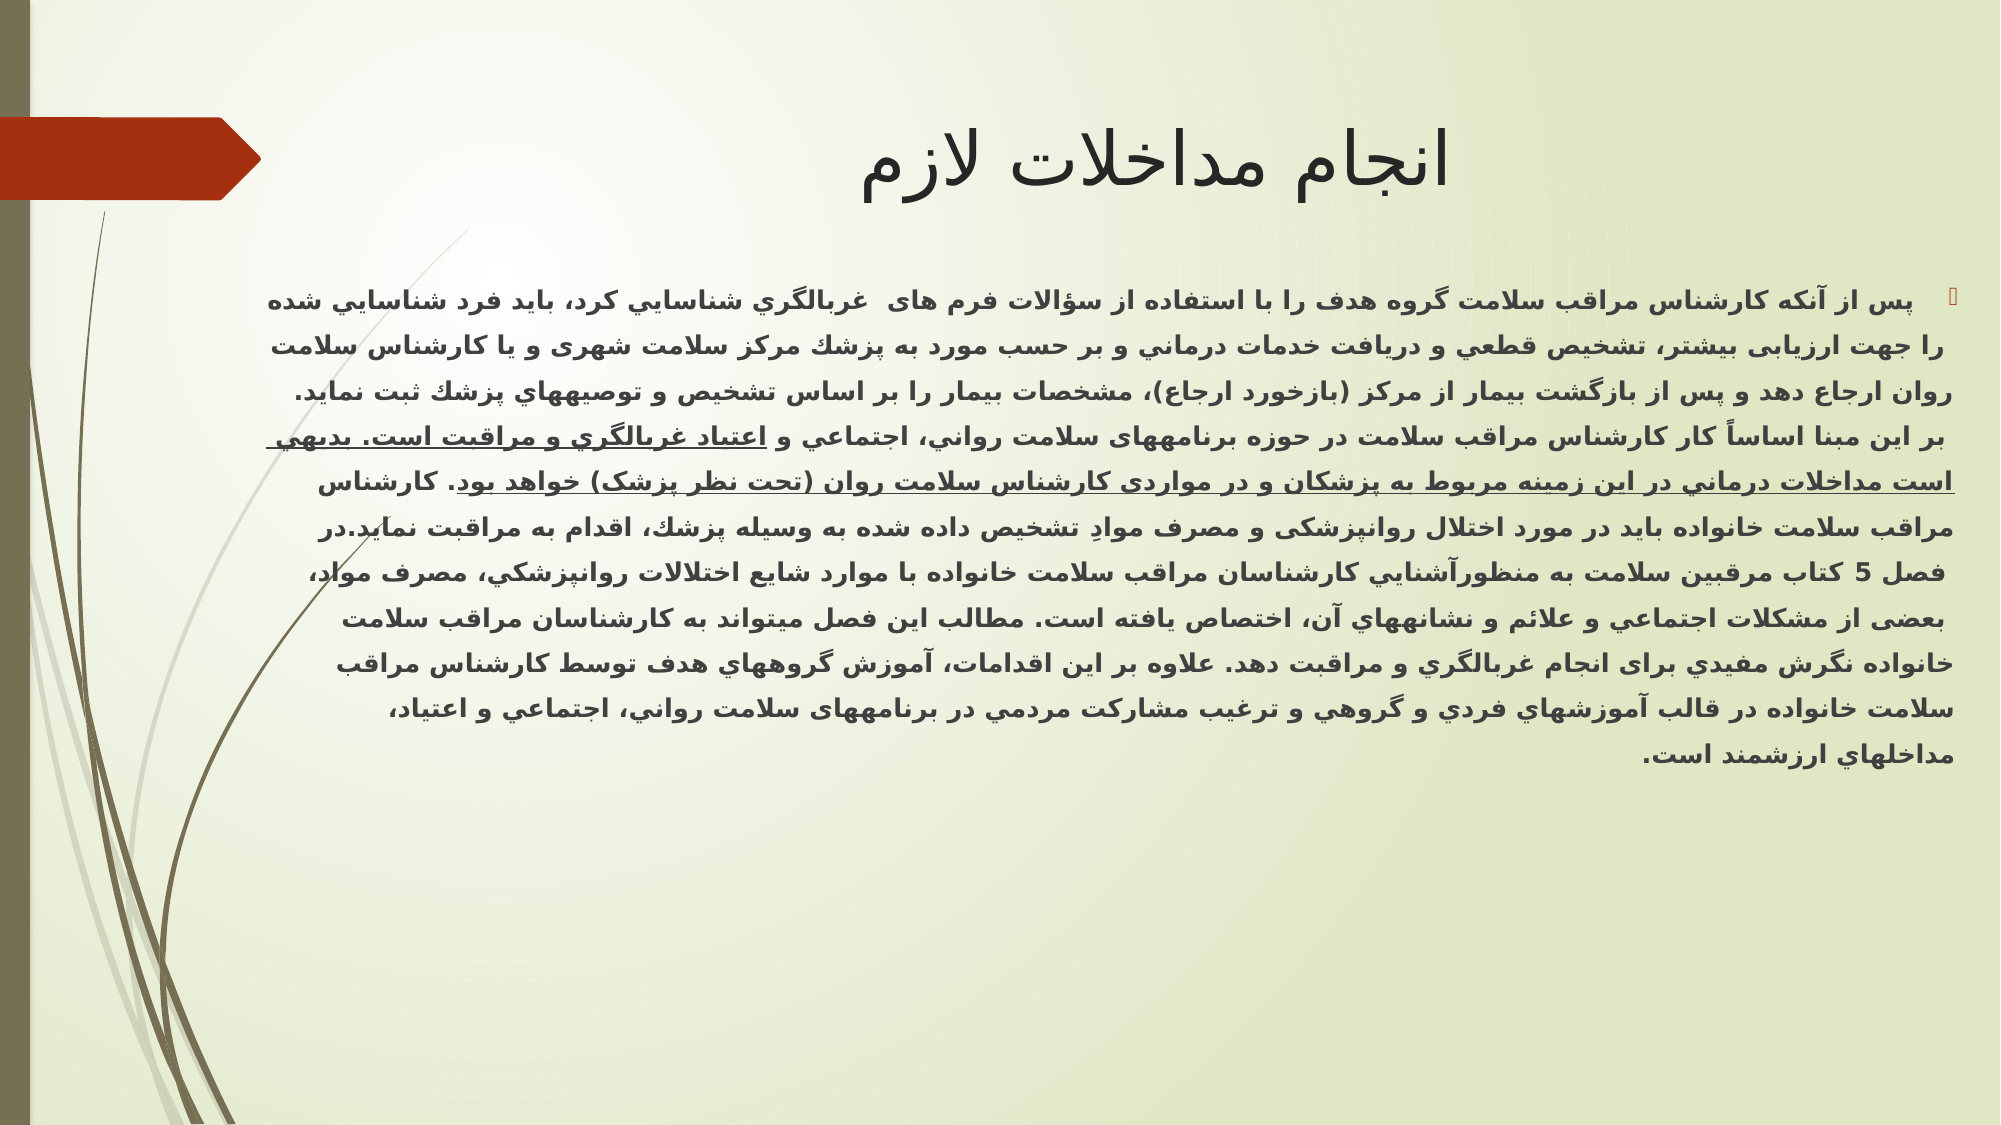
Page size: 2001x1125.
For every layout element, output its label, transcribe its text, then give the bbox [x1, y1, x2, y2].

title انجام مداخلات لازم [425, 102, 1888, 225]
list پس از آنكه كارشناس مراقب سلامت گروه هدف را با استفاده از سؤالات فرم های غربالگري شناسايي كرد، بايد فرد شناسايي شده را جهت ارزیابی بیشتر، تشخيص قطعي و دريافت خدمات درماني و بر حسب مورد به پزشك مركز سلامت شهری و یا کارشناس سلامت روان ارجاع دهد و پس از بازگشت بيمار از مركز (بازخورد ارجاع)، مشخصات بيمار را بر اساس تشخيص و توصيه­هاي پزشك ثبت نمايد. بر اين مبنا اساساً كار كارشناس مراقب سلامت در حوزه برنامه­های سلامت رواني، اجتماعي و اعتیاد غربال­گري و مراقبت است. بديهي است مداخلات درماني در اين زمينه مربوط به پزشكان و در مواردی کارشناس سلامت روان (تحت نظر پزشک) خواهد بود. كارشناس مراقب سلامت خانواده بايد در مورد اختلال روان­پزشکی و مصرف موادِ تشخيص داده شده به وسيله پزشك، اقدام به مراقبت نمايد.در فصل 5 کتاب مرقبین سلامت به منظورآشنايي كارشناسان مراقب سلامت خانواده با موارد شایع اختلالات روان­پزشكي، مصرف مواد، بعضی از مشكلات اجتماعي و علائم و نشانه­هاي آن، اختصاص یافته است. مطالب اين فصل مي­تواند به كارشناسان مراقب سلامت خانواده نگرش مفيدي برای انجام غربال­گري و مراقبت دهد. علاوه بر اين اقدامات، آموزش گرو­ه­هاي هدف توسط كارشناس مراقب سلامت خانواده در قالب آموزش­هاي فردي و گروهي و ترغيب مشاركت مردمي در برنامه­های سلامت رواني، اجتماعي و اعتیاد، مداخله­اي ارزشمند است. [211, 276, 1971, 970]
